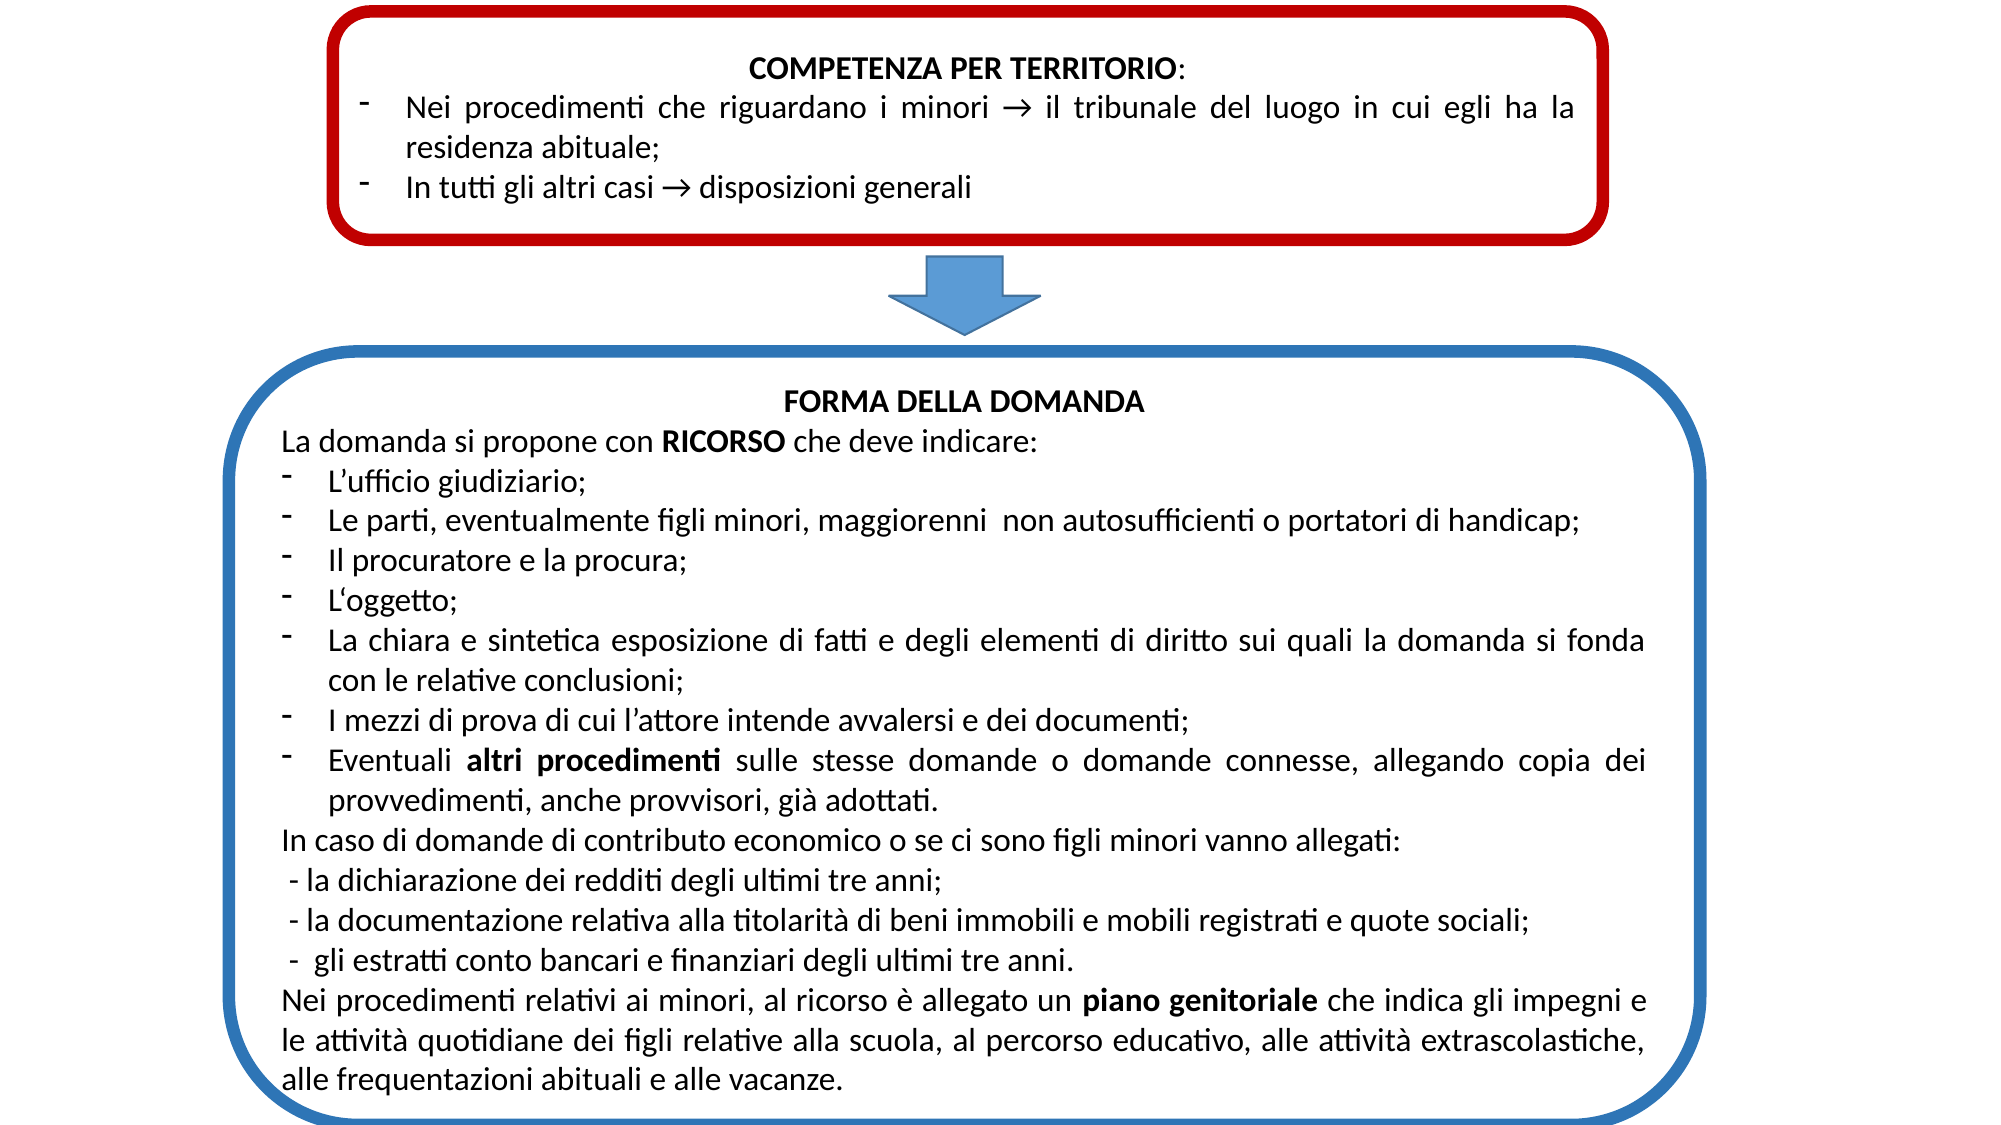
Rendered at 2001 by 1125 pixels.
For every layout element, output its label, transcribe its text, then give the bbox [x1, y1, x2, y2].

text_box COMPETENZA PER TERRITORIO: Nei procedimenti che riguardano i minori → il tribunale del luogo in cui egli ha la residenza abituale; In tutti gli altri casi → disposizioni generali [331, 10, 1604, 241]
text_box FORMA DELLA DOMANDA La domanda si propone con RICORSO che deve indicare: L’ufficio giudiziario; Le parti, eventualmente figli minori, maggiorenni non autosufficienti o portatori di handicap; Il procuratore e la procura; L‘oggetto; La chiara e sintetica esposizione di fatti e degli elementi di diritto sui quali la domanda si fonda con le relative conclusioni; I mezzi di prova di cui l’attore intende avvalersi e dei documenti; Eventuali altri procedimenti sulle stesse domande o domande connesse, allegando copia dei provvedimenti, anche provvisori, già adottati. In caso di domande di contributo economico o se ci sono figli minori vanno allegati: - la dichiarazione dei redditi degli ultimi tre anni; - la documentazione relativa alla titolarità di beni immobili e mobili registrati e quote sociali; - gli estratti conto bancari e finanziari degli ultimi tre anni. Nei procedimenti relativi ai minori, al ricorso è allegato un piano genitoriale che indica gli impegni e le attività quotidiane dei figli relative alla scuola, al percorso educativo, alle attività extrascolastiche, alle frequentazioni abituali e alle vacanze. - [227, 350, 1702, 1125]
text_box [888, 255, 1042, 337]
